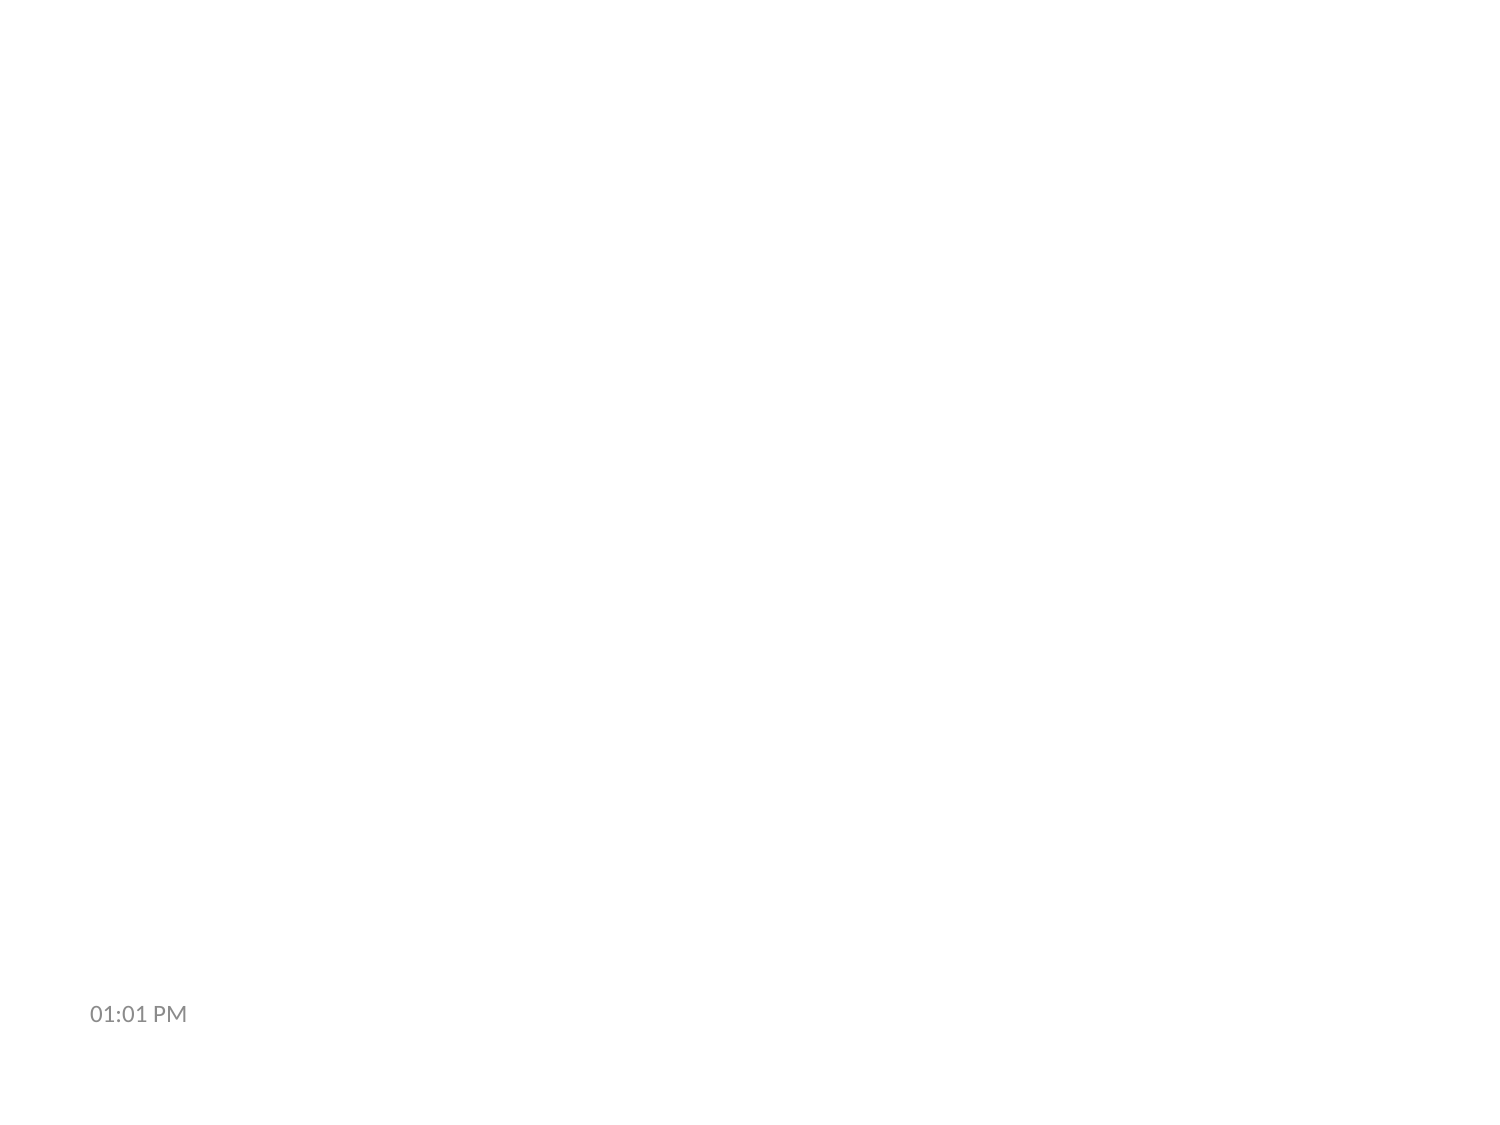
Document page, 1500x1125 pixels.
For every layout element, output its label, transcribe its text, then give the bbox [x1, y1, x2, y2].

text_box 3:35 PM [75, 982, 425, 1043]
